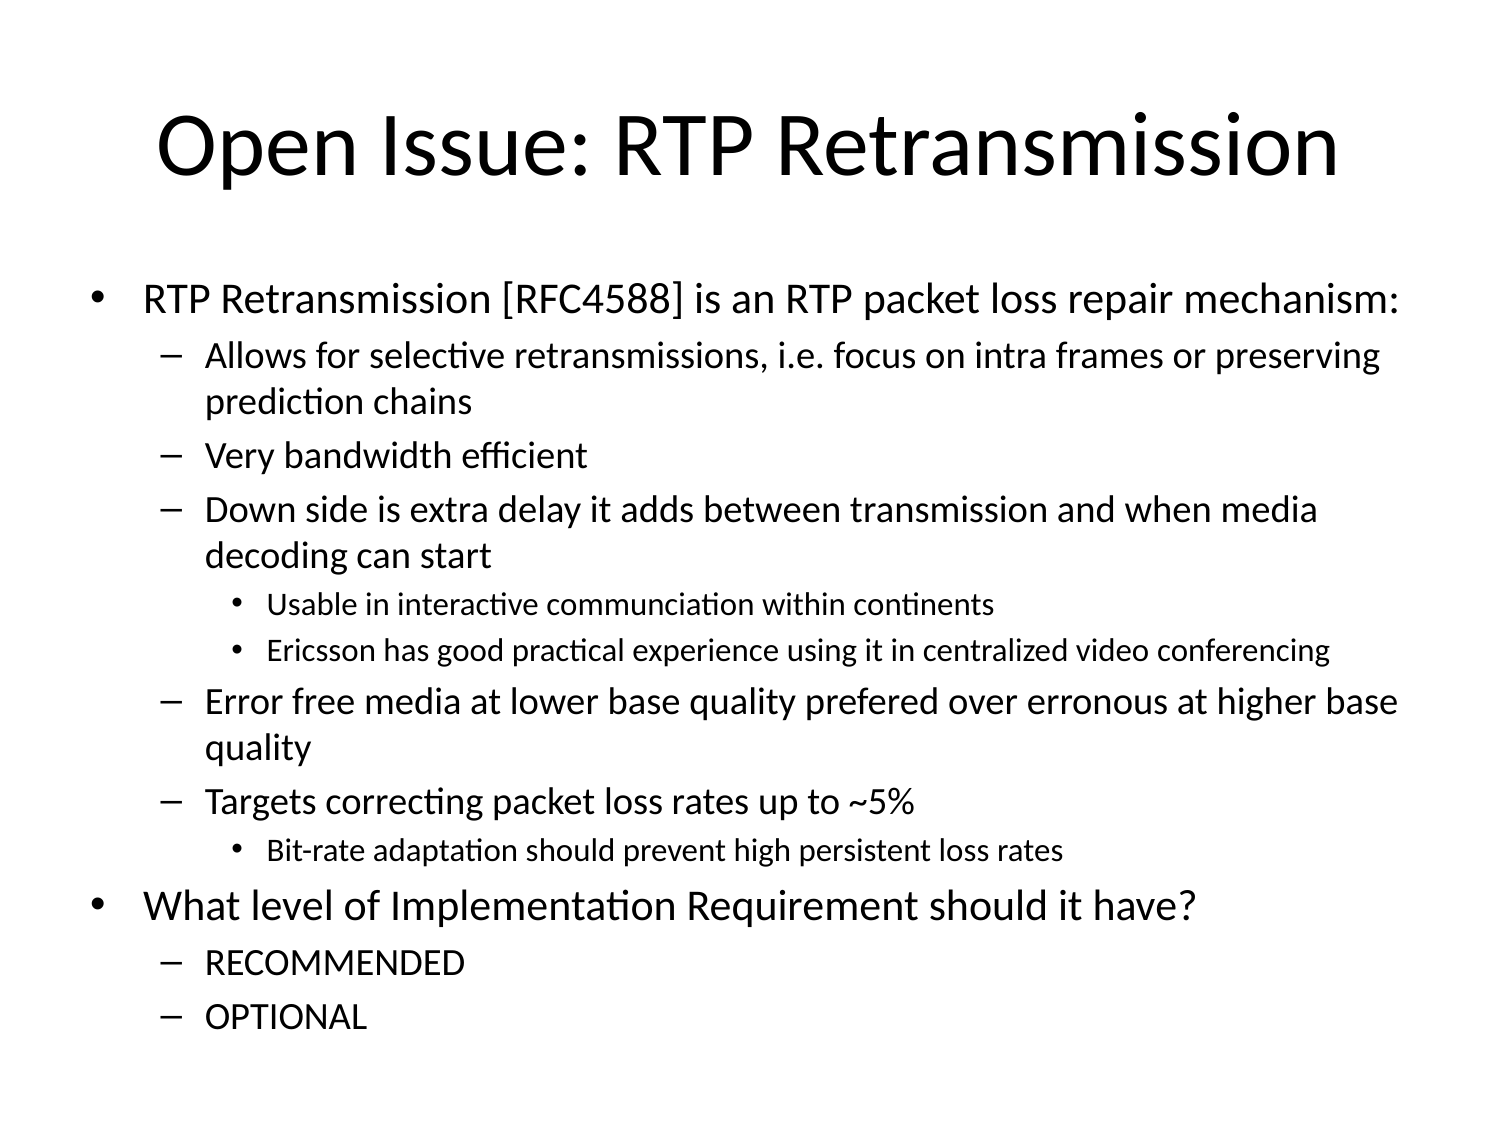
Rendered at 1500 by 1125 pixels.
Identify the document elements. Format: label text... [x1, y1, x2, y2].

list RTP Retransmission [RFC4588] is an RTP packet loss repair mechanism: Allows for selective retransmissions, i.e. focus on intra frames or preserving prediction chains Very bandwidth efficient Down side is extra delay it adds between transmission and when media decoding can start Usable in interactive communciation within continents Ericsson has good practical experience using it in centralized video conferencing Error free media at lower base quality prefered over erronous at higher base quality Targets correcting packet loss rates up to ~5% Bit-rate adaptation should prevent high persistent loss rates What level of Implementation Requirement should it have? RECOMMENDED OPTIONAL [75, 262, 1425, 1059]
title Open Issue: RTP Retransmission [75, 45, 1425, 233]
